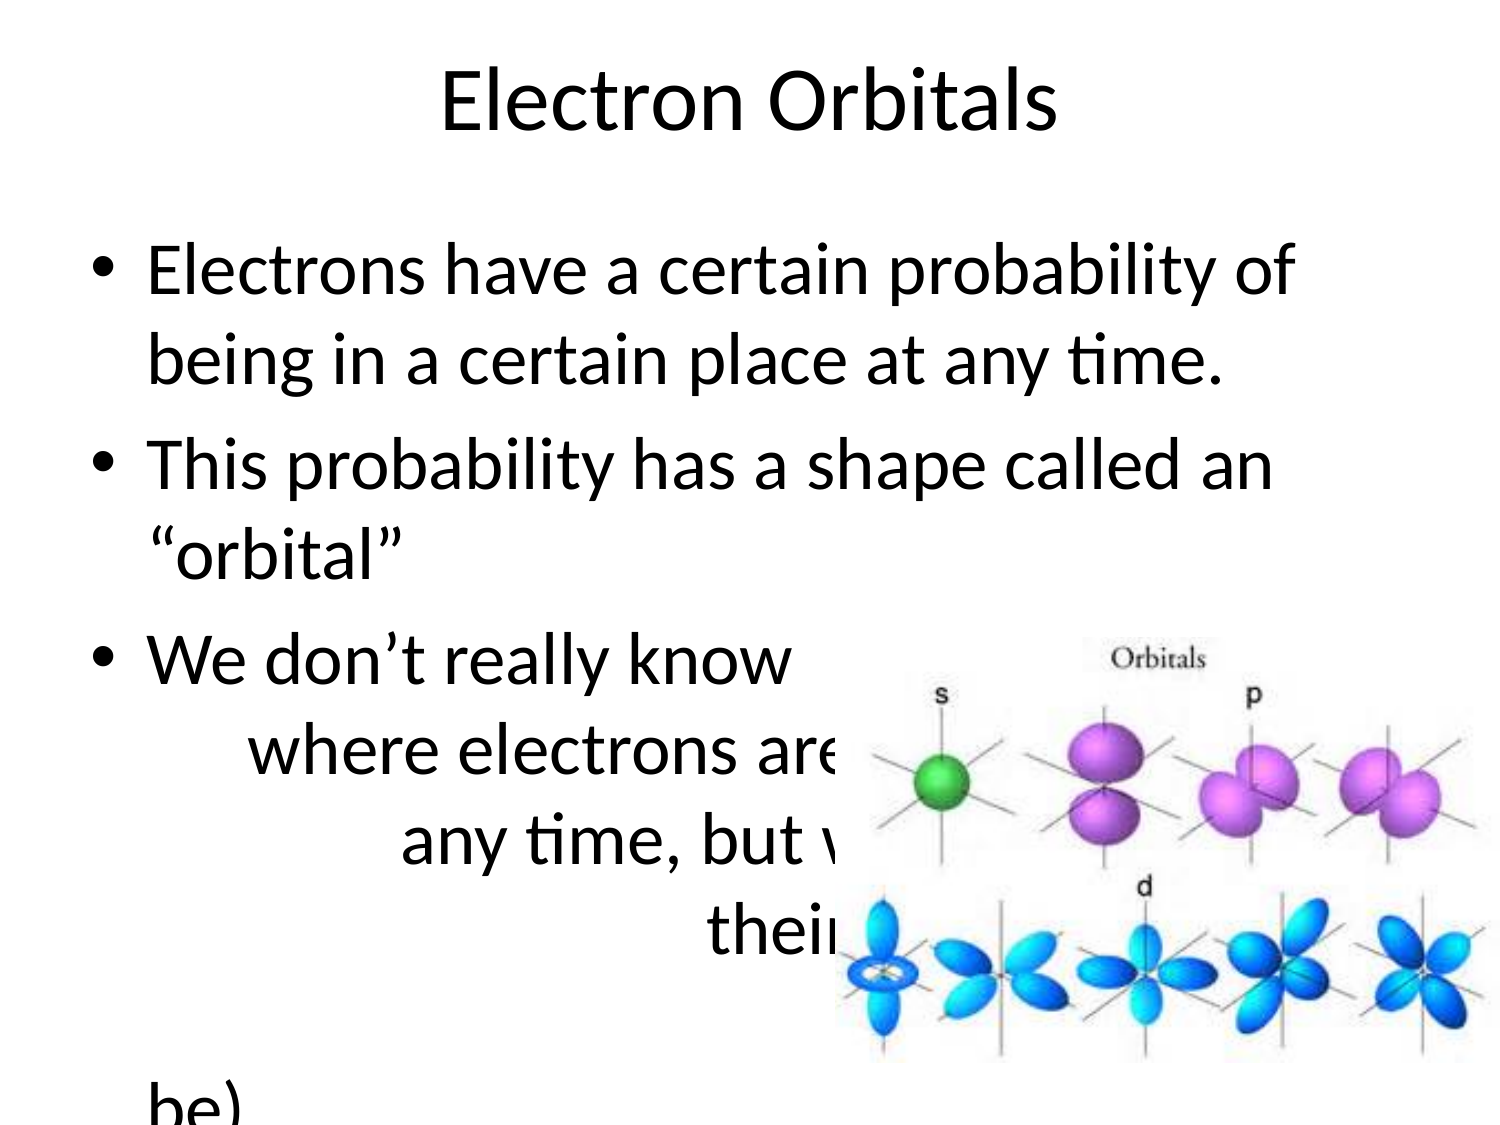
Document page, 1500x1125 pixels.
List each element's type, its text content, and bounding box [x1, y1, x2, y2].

title Electron Orbitals [75, 0, 1425, 188]
list Electrons have a certain probability of being in a certain place at any time. This probability has a shape called an “orbital” We don’t really know where electrons are at any time, but we know their orbitals (where they might be) [75, 212, 1425, 1063]
picture [835, 637, 1500, 1063]
